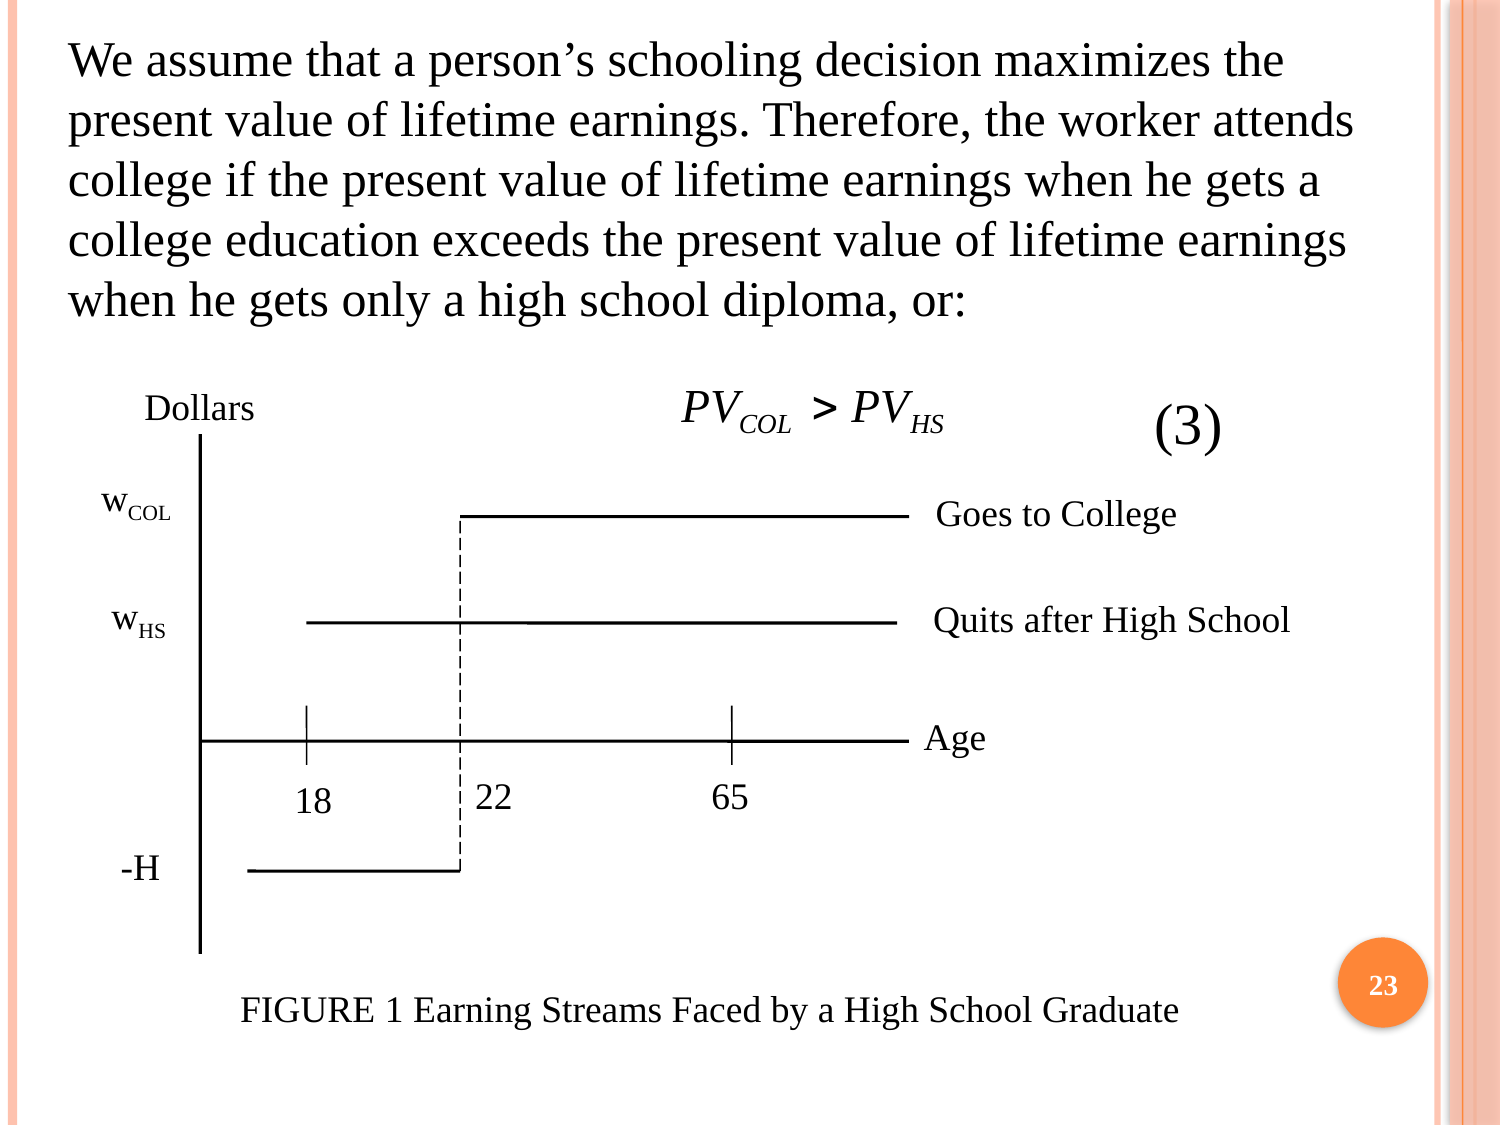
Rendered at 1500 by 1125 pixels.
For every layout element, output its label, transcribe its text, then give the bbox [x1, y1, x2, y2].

slide_number 23 [1333, 940, 1434, 1026]
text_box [81, 374, 1307, 1038]
text_box We assume that a person’s schooling decision maximizes the present value of lifetime earnings. Therefore, the worker attends college if the present value of lifetime earnings when he gets a college education exceeds the present value of lifetime earnings when he gets only a high school diploma, or: [53, 18, 1415, 334]
